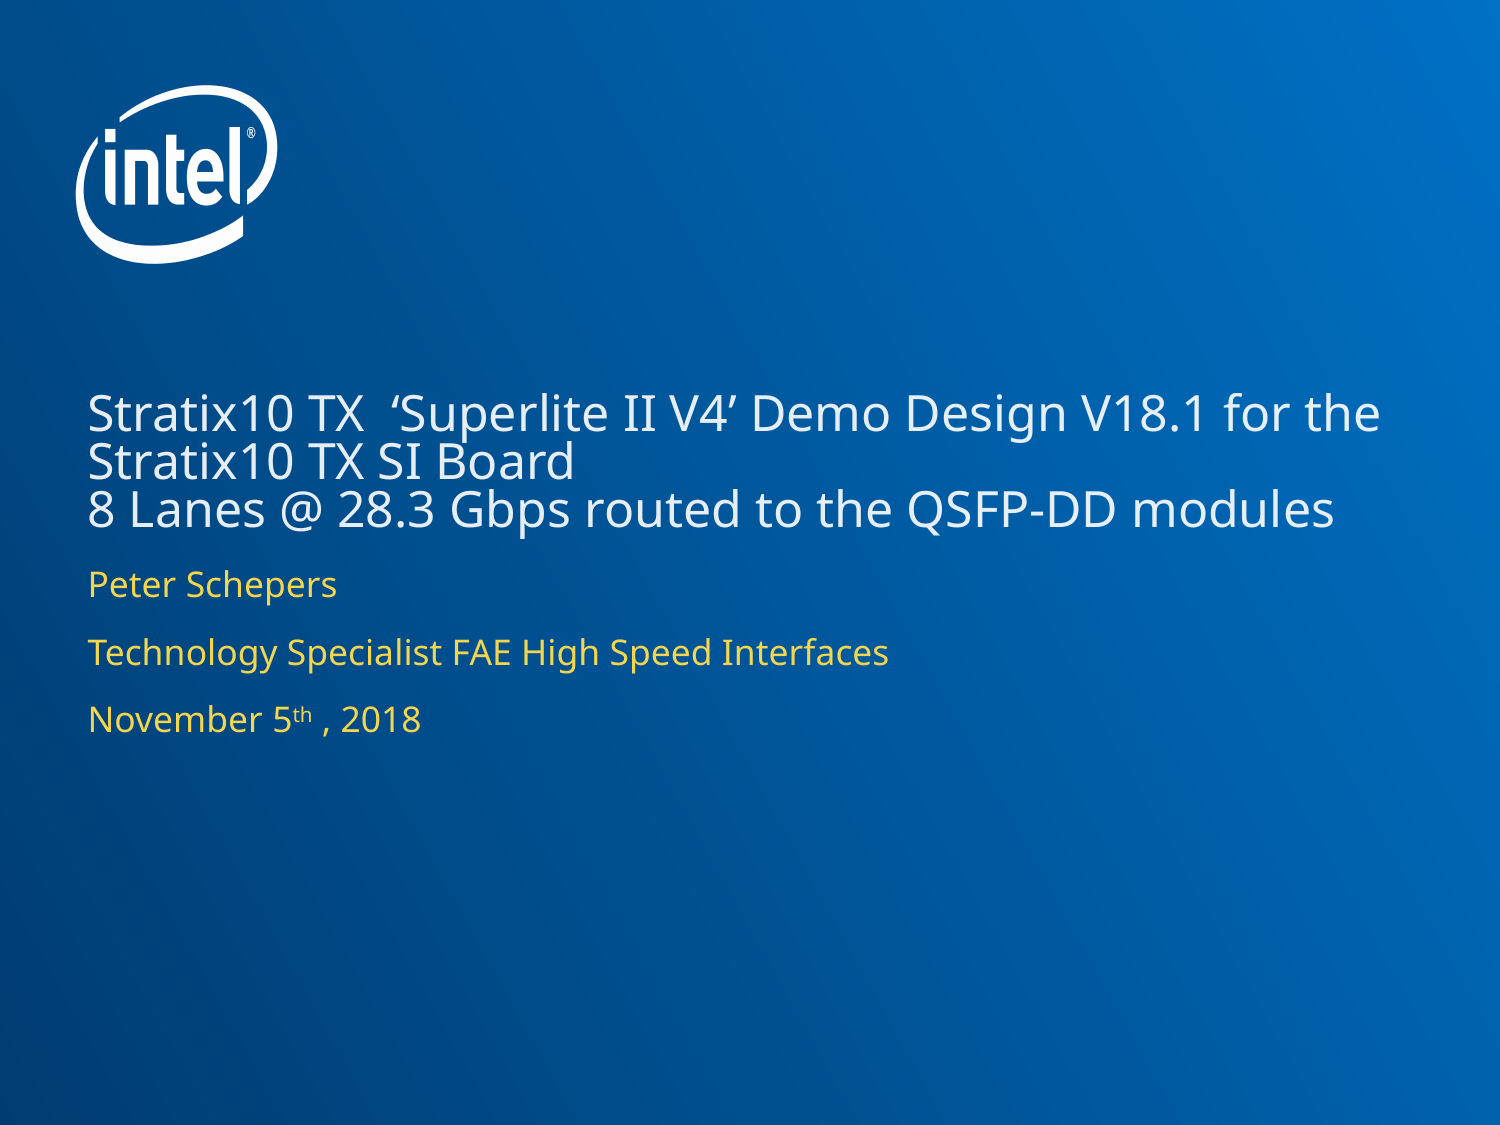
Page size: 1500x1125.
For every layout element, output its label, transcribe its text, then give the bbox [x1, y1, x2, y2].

title Stratix10 TX ‘Superlite II V4’ Demo Design V18.1 for the Stratix10 TX SI Board 8 Lanes @ 28.3 Gbps routed to the QSFP-DD modules [87, 350, 1413, 538]
picture [74, 83, 279, 266]
subtitle Peter Schepers Technology Specialist FAE High Speed Interfaces November 5th , 2018 [87, 562, 1463, 763]
